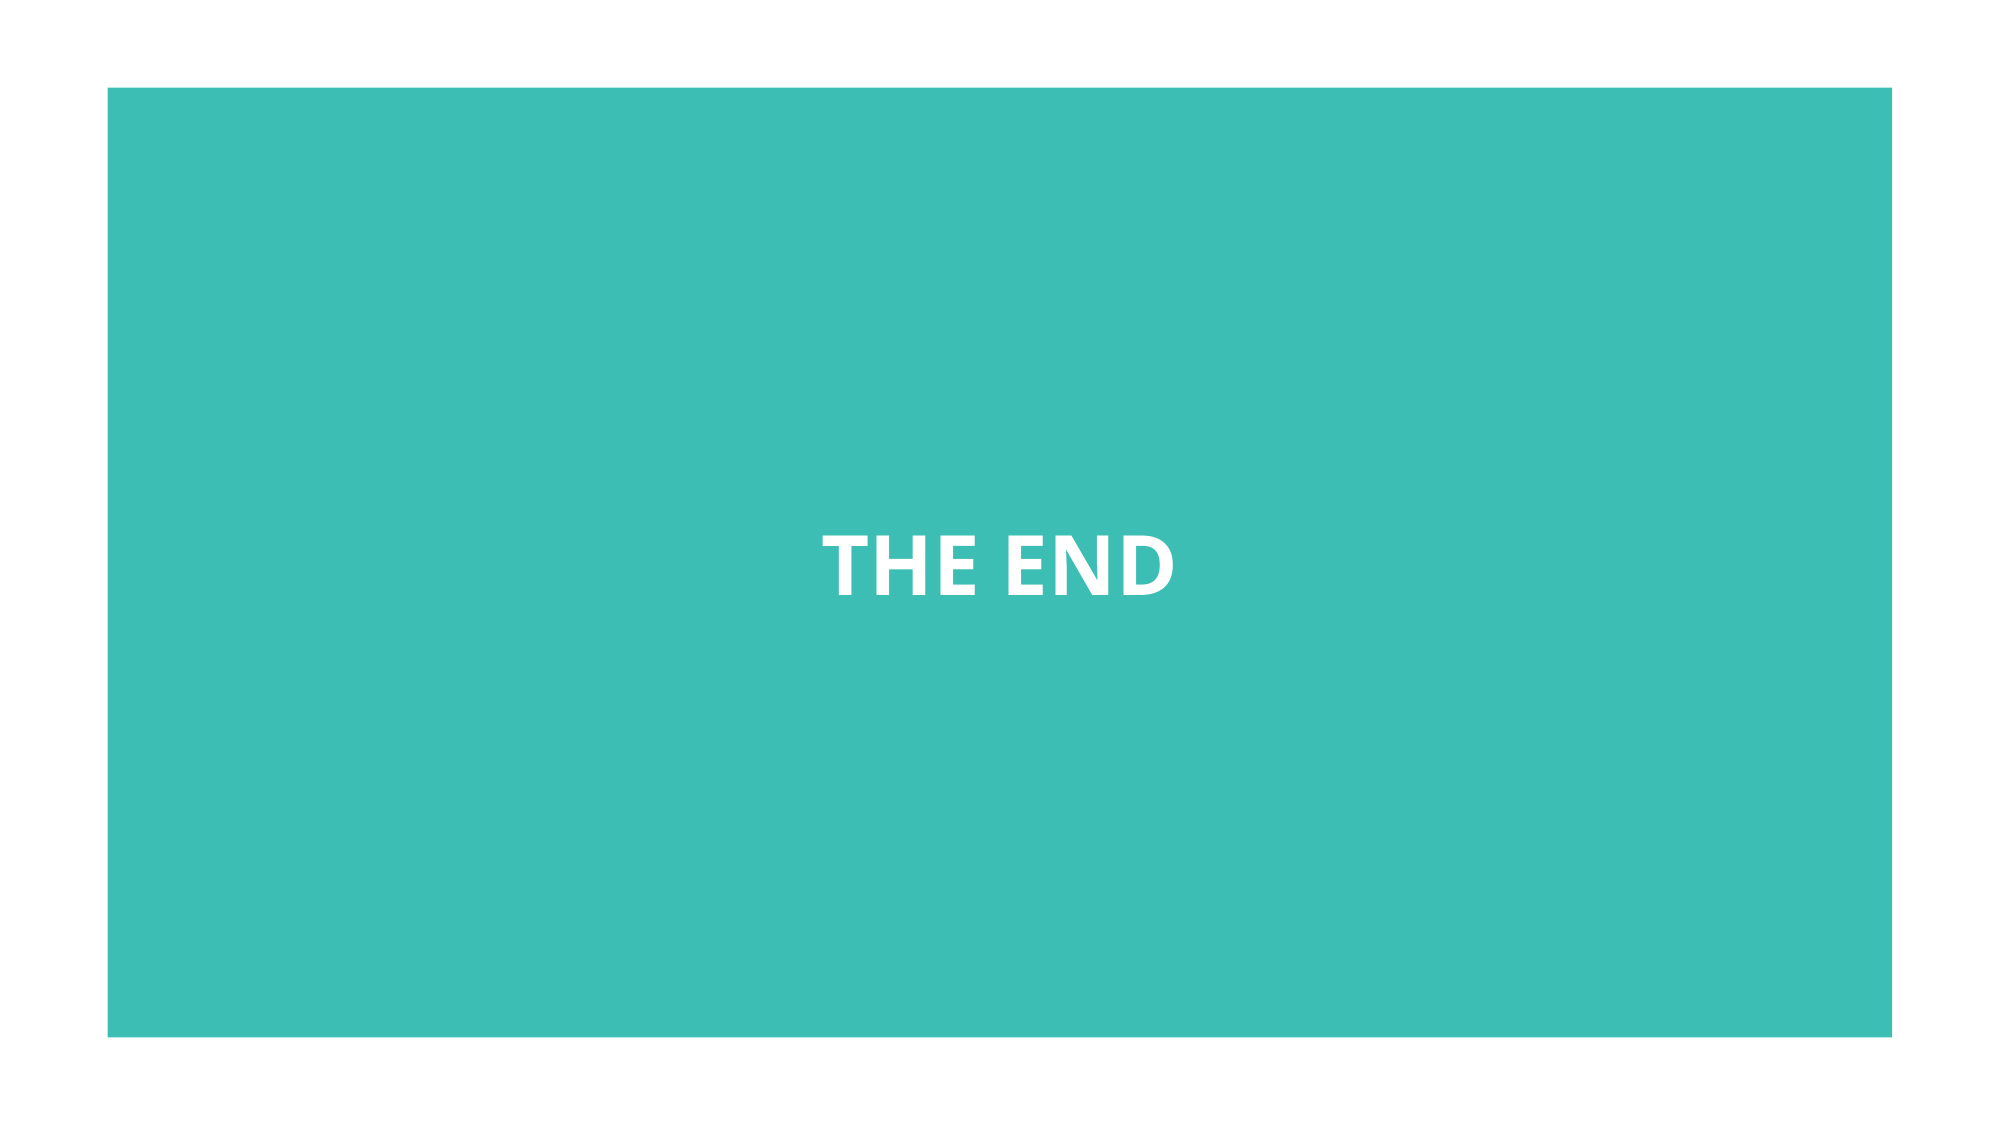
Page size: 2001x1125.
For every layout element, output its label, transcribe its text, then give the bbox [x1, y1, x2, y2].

text_box [107, 86, 1893, 1039]
text_box THE END [807, 504, 1193, 620]
